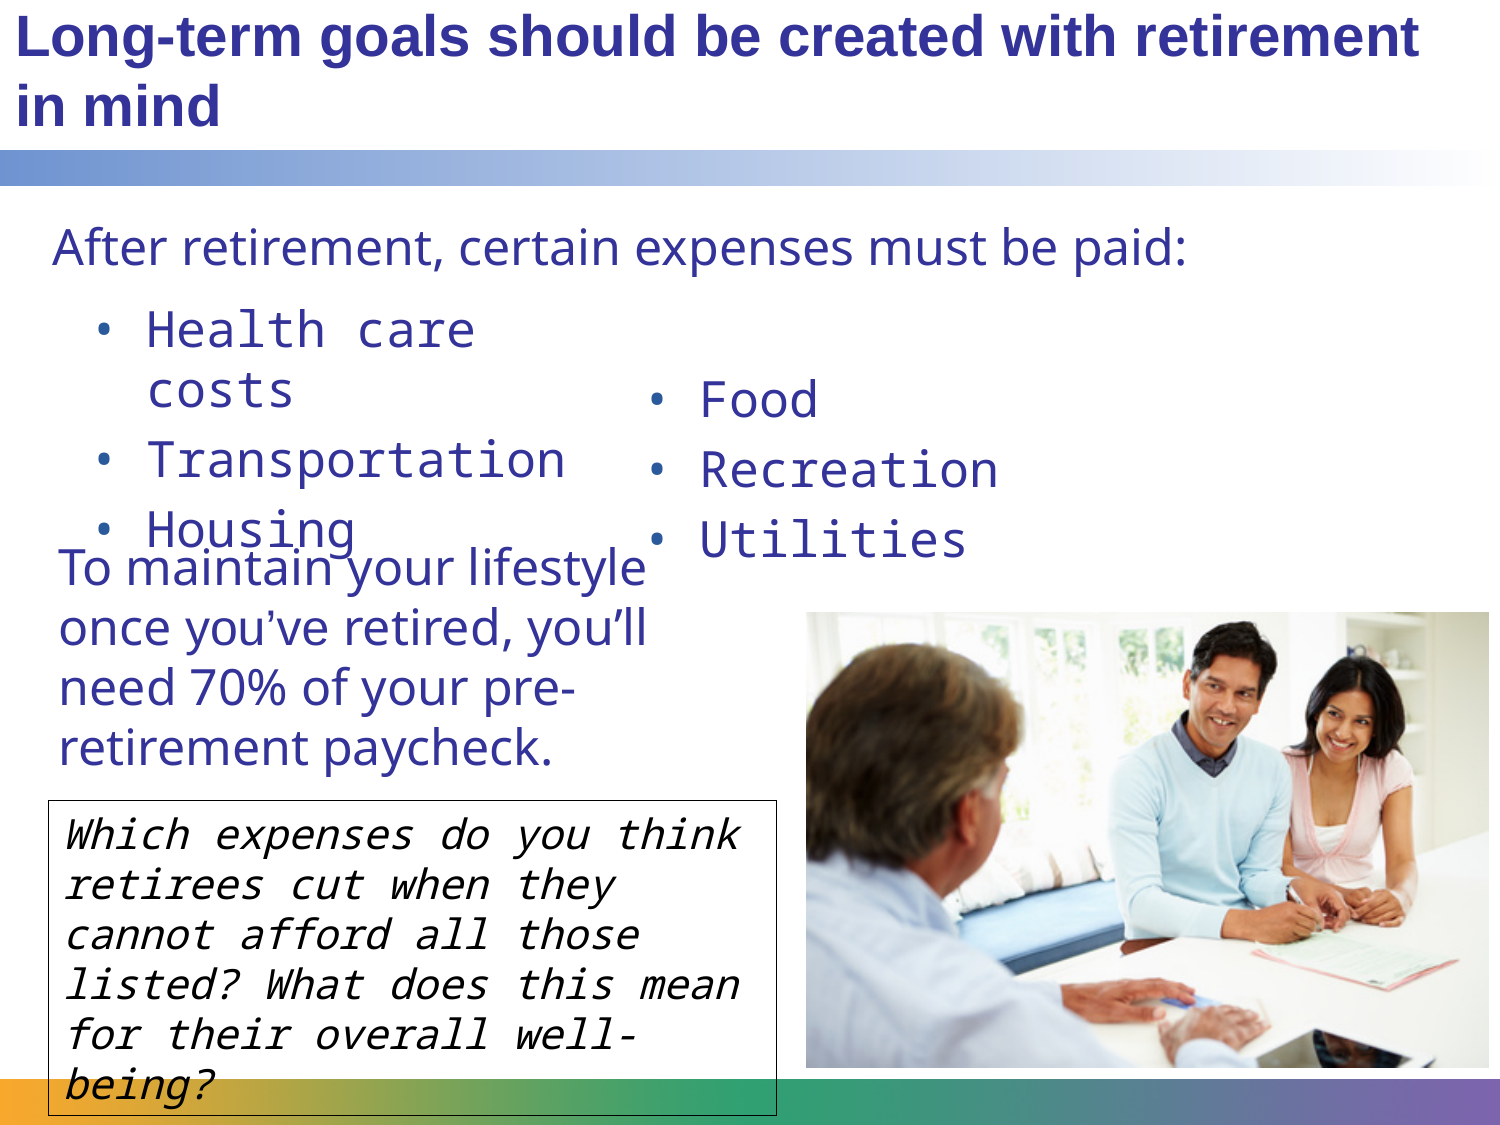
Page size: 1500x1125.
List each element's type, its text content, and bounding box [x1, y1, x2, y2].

picture [0, 1079, 1500, 1125]
text_box Which expenses do you think retirees cut when they cannot afford all those listed? What does this mean for their overall well-being? [48, 800, 777, 1116]
text_box Health care costs Transportation Housing Food Recreation Utilities [75, 290, 1150, 529]
text_box After retirement, certain expenses must be paid: [37, 207, 1400, 283]
text_box To maintain your lifestyle once you’ve retired, you’ll need 70% of your pre-retirement paycheck. [43, 528, 750, 784]
picture [805, 612, 1489, 1068]
title Long-term goals should be created with retirement in mind [0, 10, 1500, 126]
